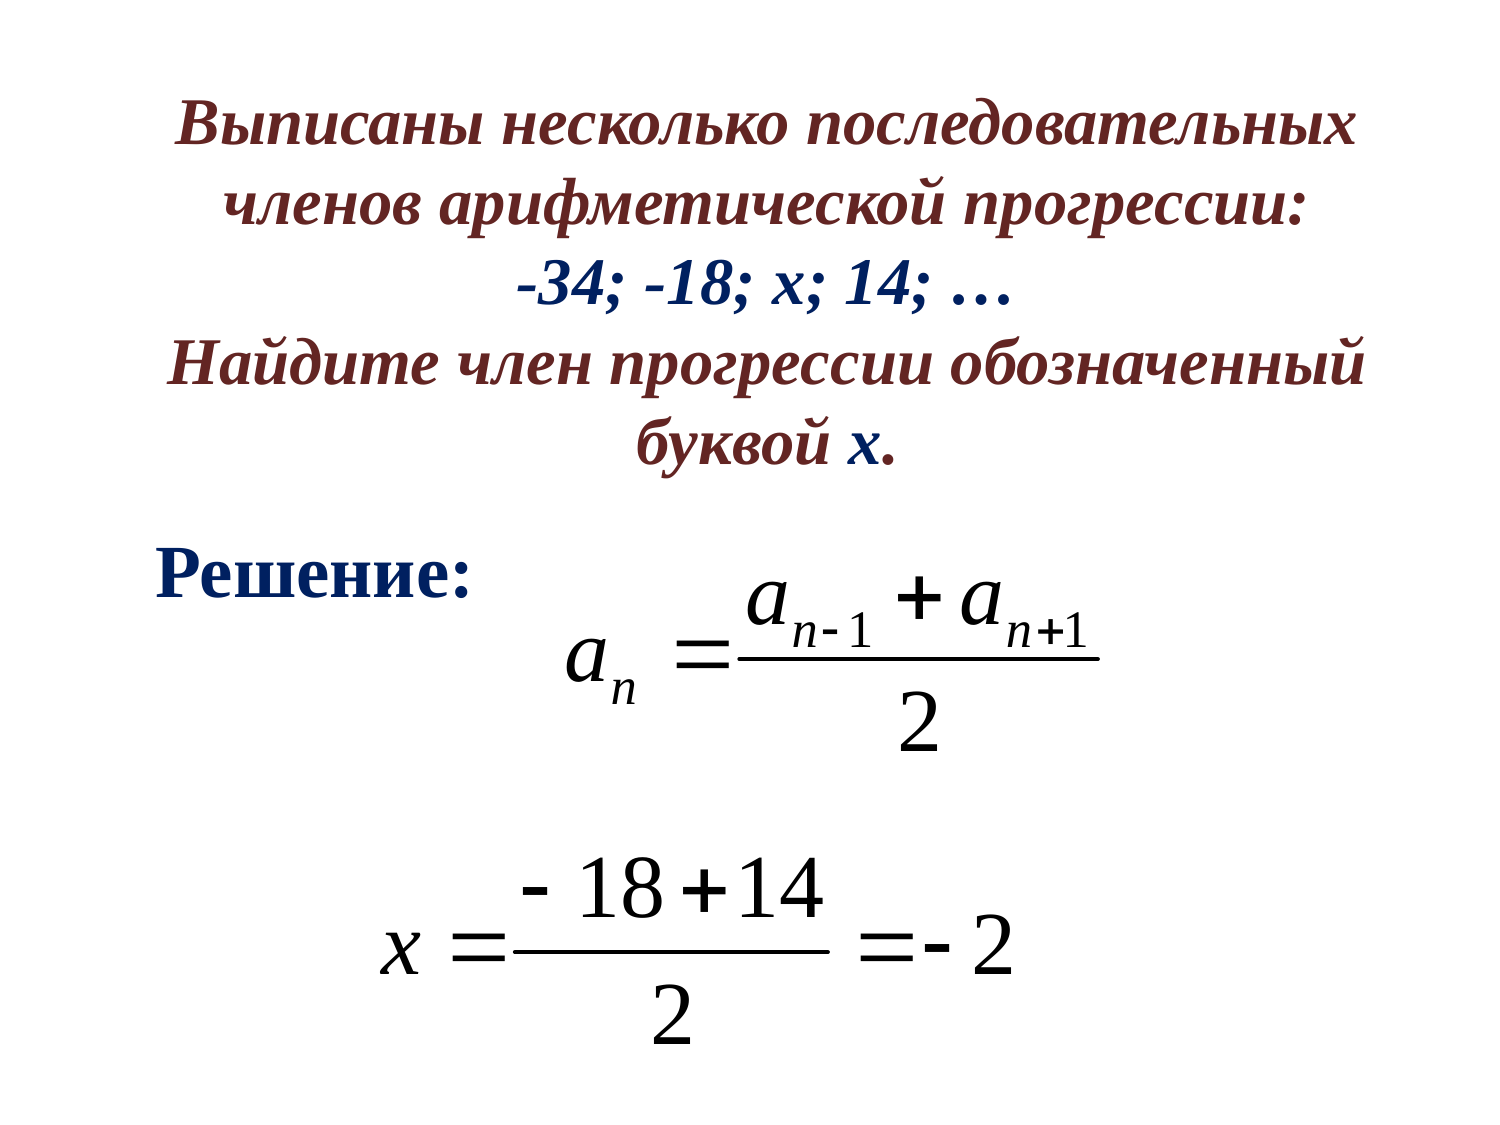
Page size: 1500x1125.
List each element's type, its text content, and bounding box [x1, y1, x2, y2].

text_box Выписаны несколько последовательных членов арифметической прогрессии: -34; -18; х; 14; … Найдите член прогрессии обозначенный буквой х. [70, 70, 1465, 485]
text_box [362, 831, 1031, 1065]
text_box Решение: [140, 515, 539, 621]
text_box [550, 538, 1114, 772]
